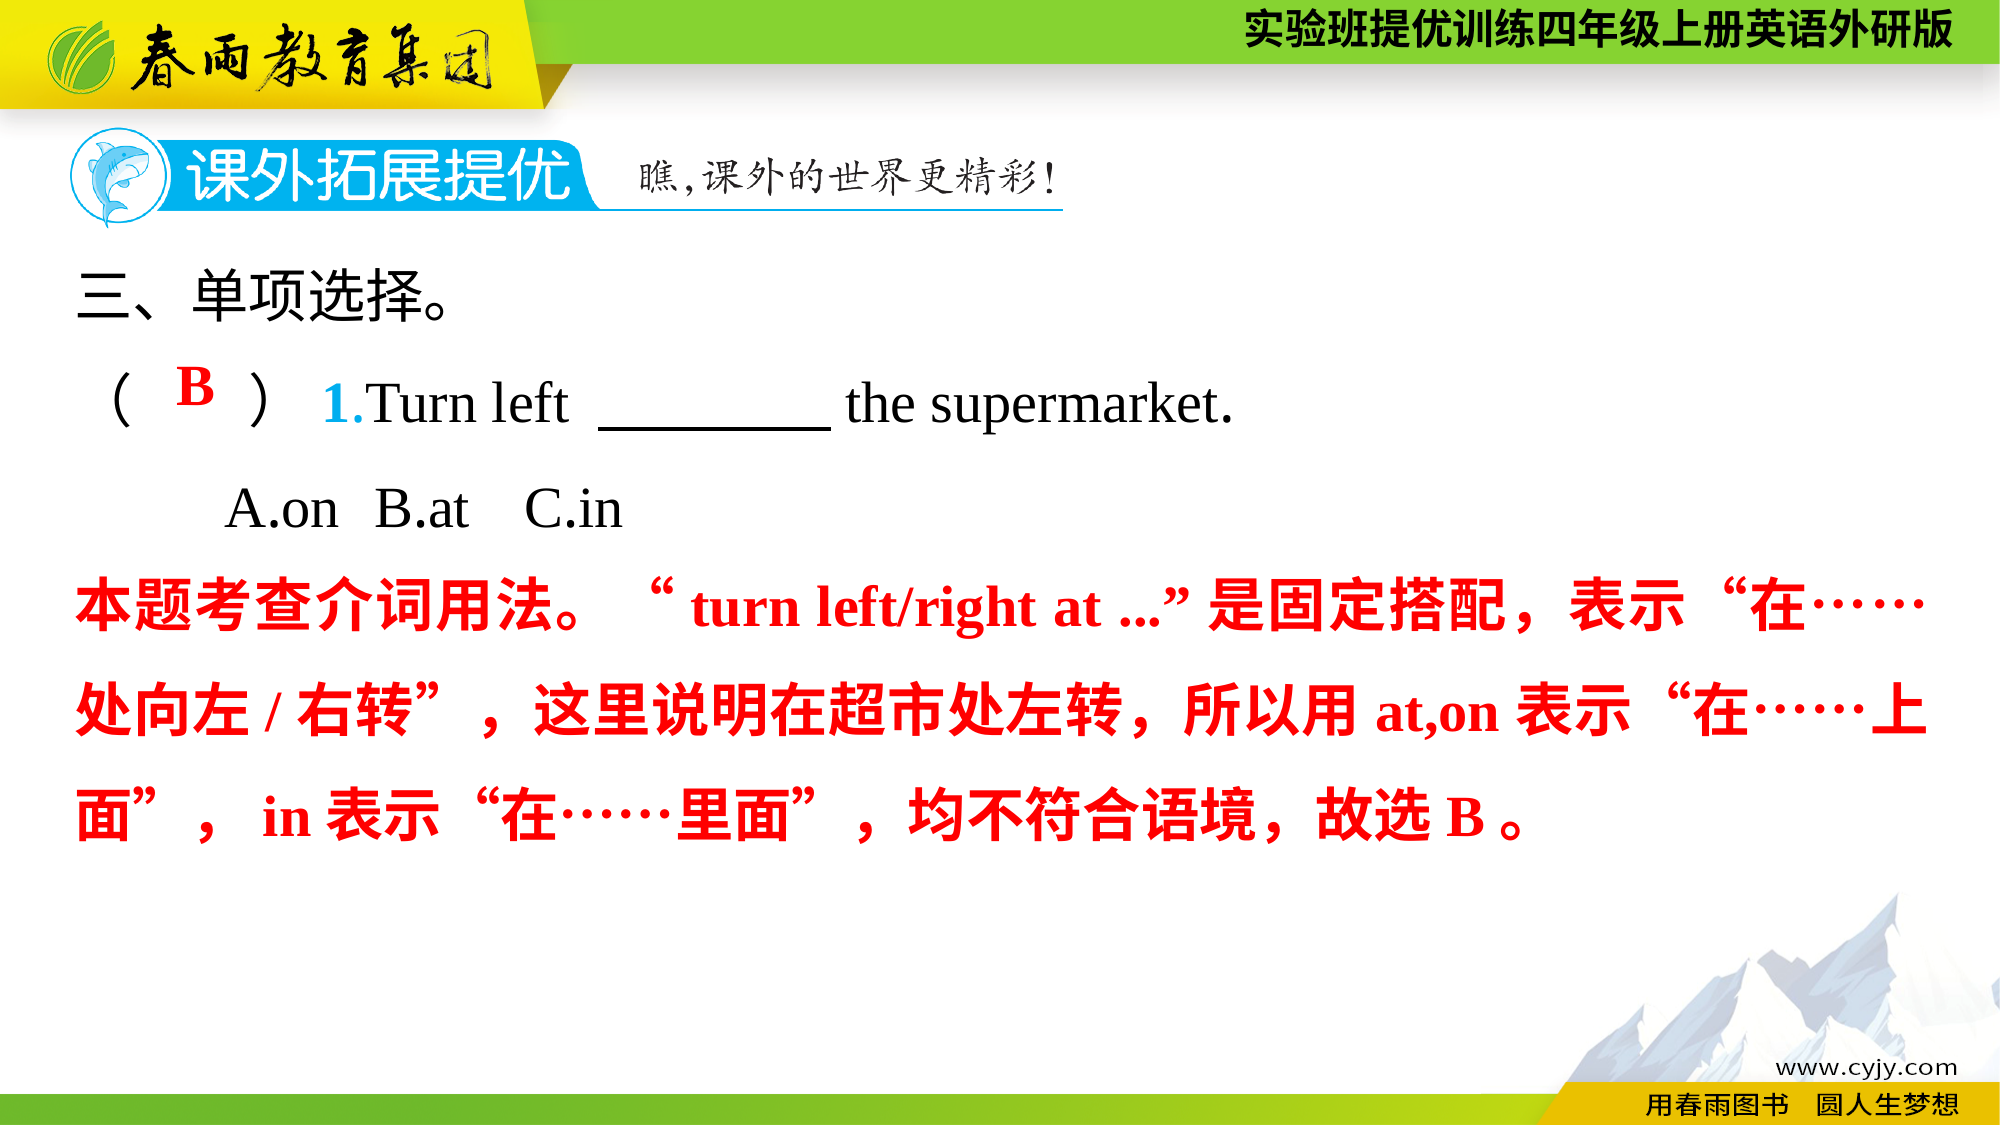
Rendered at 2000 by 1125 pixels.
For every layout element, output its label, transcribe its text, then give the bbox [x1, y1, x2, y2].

picture [0, 0, 2000, 1125]
text_box B [161, 340, 231, 425]
list 三、单项选择。 （ ）1.Turn left the supermarket. A.on B.at C.in [59, 216, 1944, 525]
text_box 本题考查介词用法。“turn left/right at ...”是固定搭配，表示“在……处向左/右转”，这里说明在超市处左转，所以用at,on表示“在……上面”，in表示“在……里面”，均不符合语境，故选B。 [59, 525, 1944, 856]
